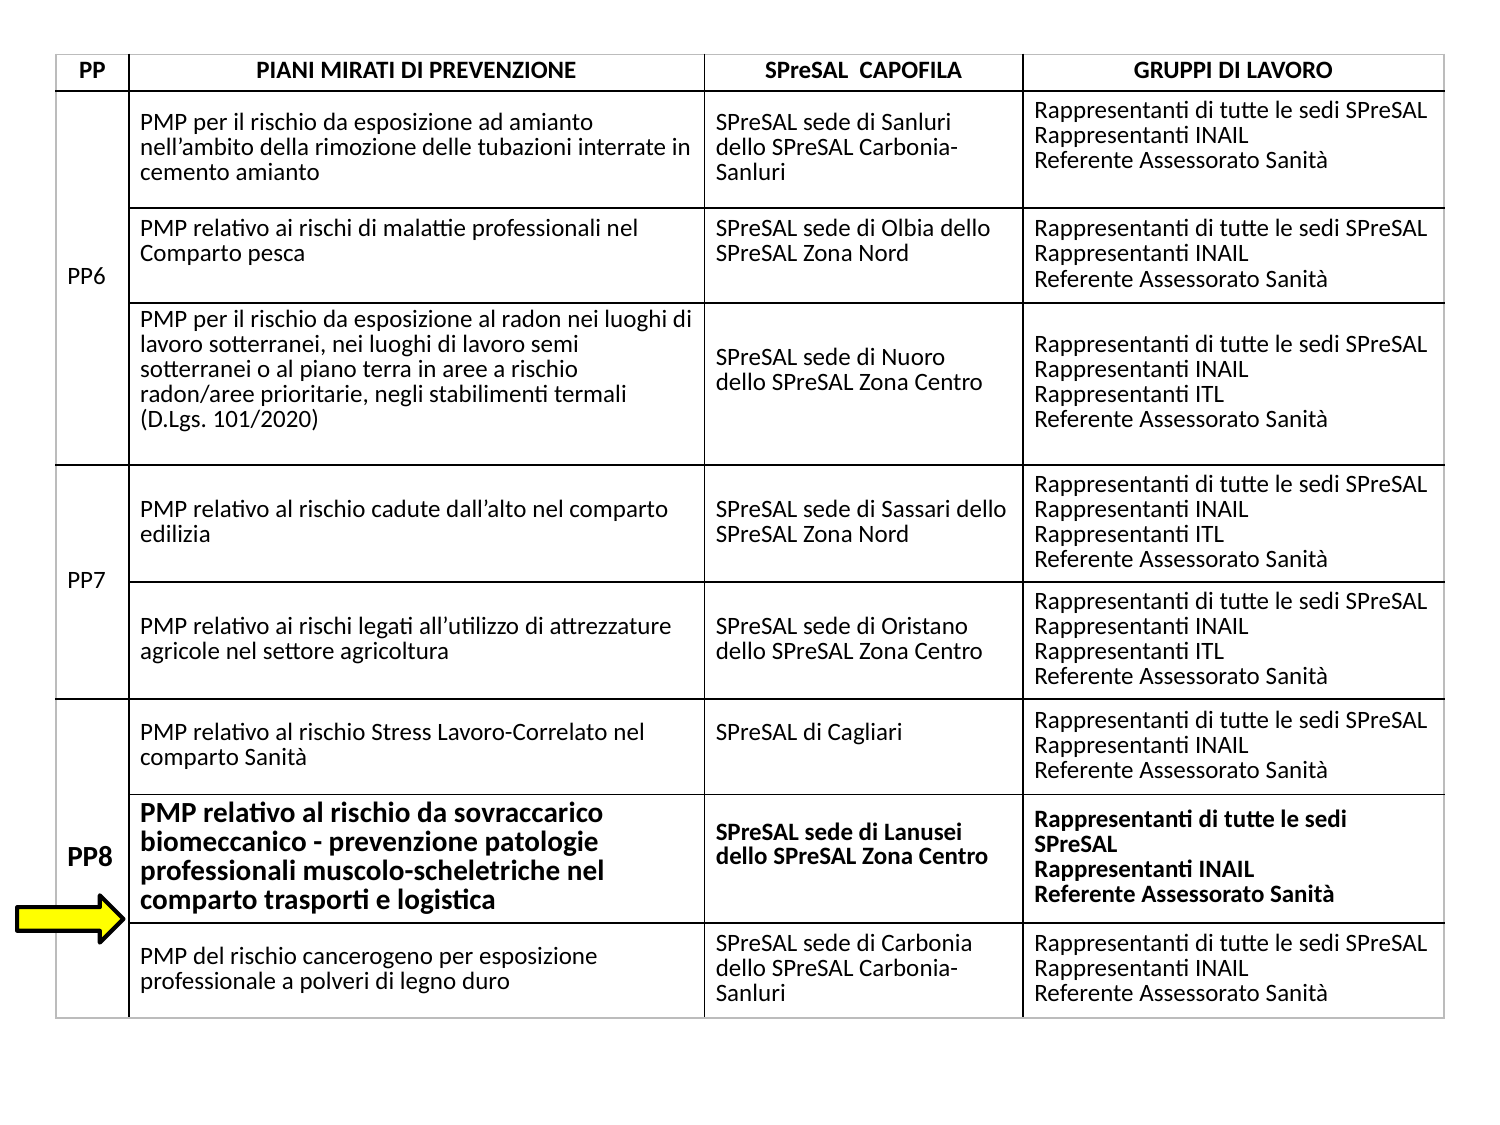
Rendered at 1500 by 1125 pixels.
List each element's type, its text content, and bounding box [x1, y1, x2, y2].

table_cell Rappresentanti di tutte le sedi SPreSAL Rappresentanti INAIL Referente Assessorato Sanità [1024, 924, 1443, 1017]
table_cell PMP per il rischio da esposizione ad amianto nell’ambito della rimozione delle tubazioni interrate in cemento amianto [130, 92, 704, 207]
table_cell PMP relativo al rischio Stress Lavoro-Correlato nel comparto Sanità [130, 700, 704, 794]
table_cell PMP relativo al rischio da sovraccarico biomeccanico - prevenzione patologie professionali muscolo-scheletriche nel comparto trasporti e logistica [130, 795, 704, 922]
table_cell PP7 [57, 466, 128, 698]
table_header PIANI MIRATI DI PREVENZIONE [130, 55, 704, 90]
text_box [15, 893, 126, 945]
table_cell SPreSAL sede di Lanusei dello SPreSAL Zona Centro [705, 795, 1022, 922]
table_cell Rappresentanti di tutte le sedi SPreSAL Rappresentanti INAIL Rappresentanti ITL Referente Assessorato Sanità [1024, 304, 1443, 464]
table_cell SPreSAL sede di Sassari dello SPreSAL Zona Nord [705, 466, 1022, 581]
table_cell PMP per il rischio da esposizione al radon nei luoghi di lavoro sotterranei, nei luoghi di lavoro semi sotterranei o al piano terra in aree a rischio radon/aree prioritarie, negli stabilimenti termali (D.Lgs. 101/2020) [130, 304, 704, 464]
table_cell PMP del rischio cancerogeno per esposizione professionale a polveri di legno duro [130, 924, 704, 1017]
table_cell SPreSAL sede di Nuoro dello SPreSAL Zona Centro [705, 304, 1022, 464]
table_cell Rappresentanti di tutte le sedi SPreSAL Rappresentanti INAIL Referente Assessorato Sanità [1024, 795, 1443, 922]
table_header SPreSAL CAPOFILA [705, 55, 1022, 90]
table_cell SPreSAL sede di Carbonia dello SPreSAL Carbonia-Sanluri [705, 924, 1022, 1017]
table_cell PP6 [57, 92, 128, 464]
table_cell Rappresentanti di tutte le sedi SPreSAL Rappresentanti INAIL Referente Assessorato Sanità [1024, 209, 1443, 302]
table_cell PMP relativo ai rischi legati all’utilizzo di attrezzature agricole nel settore agricoltura [130, 583, 704, 698]
table_cell Rappresentanti di tutte le sedi SPreSAL Rappresentanti INAIL Referente Assessorato Sanità [1024, 92, 1443, 207]
table_header PP [57, 55, 128, 90]
table_cell SPreSAL sede di Sanluri dello SPreSAL Carbonia-Sanluri [705, 92, 1022, 207]
table_cell SPreSAL di Cagliari [705, 700, 1022, 794]
table_cell Rappresentanti di tutte le sedi SPreSAL Rappresentanti INAIL Rappresentanti ITL Referente Assessorato Sanità [1024, 583, 1443, 698]
table_cell PMP relativo al rischio cadute dall’alto nel comparto edilizia [130, 466, 704, 581]
table_cell SPreSAL sede di Olbia dello SPreSAL Zona Nord [705, 209, 1022, 302]
table_cell Rappresentanti di tutte le sedi SPreSAL Rappresentanti INAIL Referente Assessorato Sanità [1024, 700, 1443, 794]
table_cell PMP relativo ai rischi di malattie professionali nel Comparto pesca [130, 209, 704, 302]
table_cell Rappresentanti di tutte le sedi SPreSAL Rappresentanti INAIL Rappresentanti ITL Referente Assessorato Sanità [1024, 466, 1443, 581]
table_cell SPreSAL sede di Oristano dello SPreSAL Zona Centro [705, 583, 1022, 698]
table_header GRUPPI DI LAVORO [1024, 55, 1443, 90]
table_cell PP8 [57, 700, 128, 1017]
